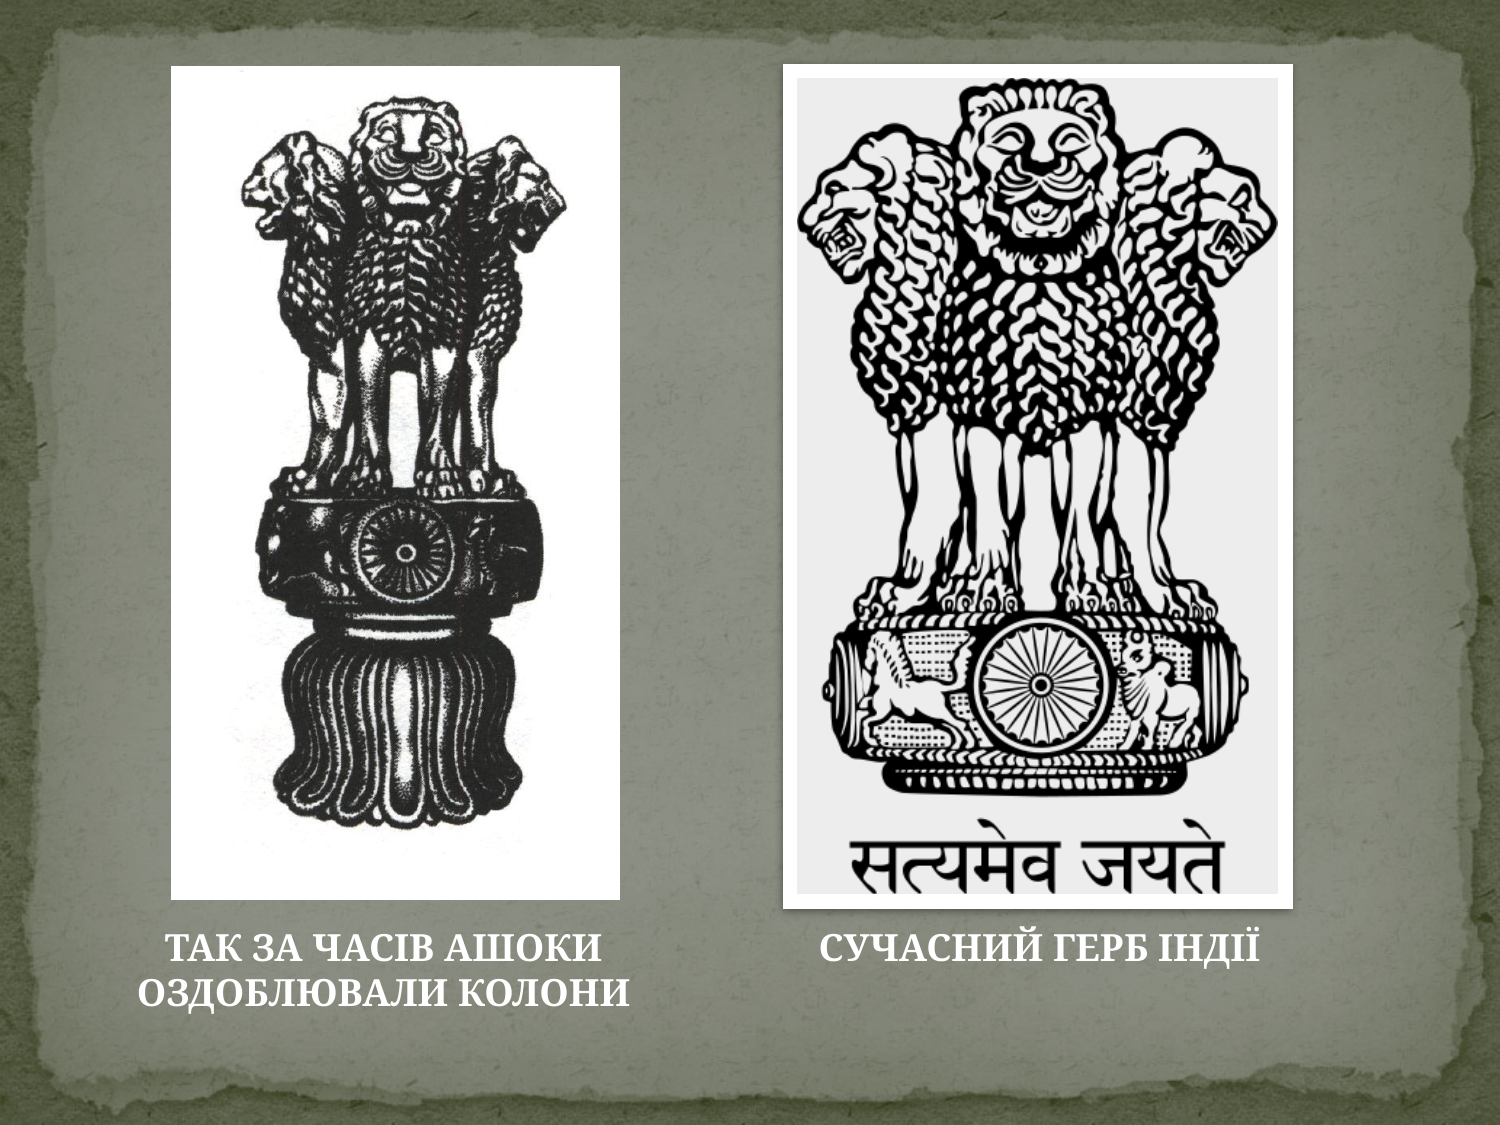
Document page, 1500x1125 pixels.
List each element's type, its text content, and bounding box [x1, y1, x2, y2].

text_box СУЧАСНИЙ ГЕРБ ІНДІЇ [785, 916, 1294, 977]
picture [171, 66, 621, 900]
picture [797, 78, 1278, 894]
text_box ТАК ЗА ЧАСІВ АШОКИ ОЗДОБЛЮВАЛИ КОЛОНИ [100, 916, 668, 1022]
